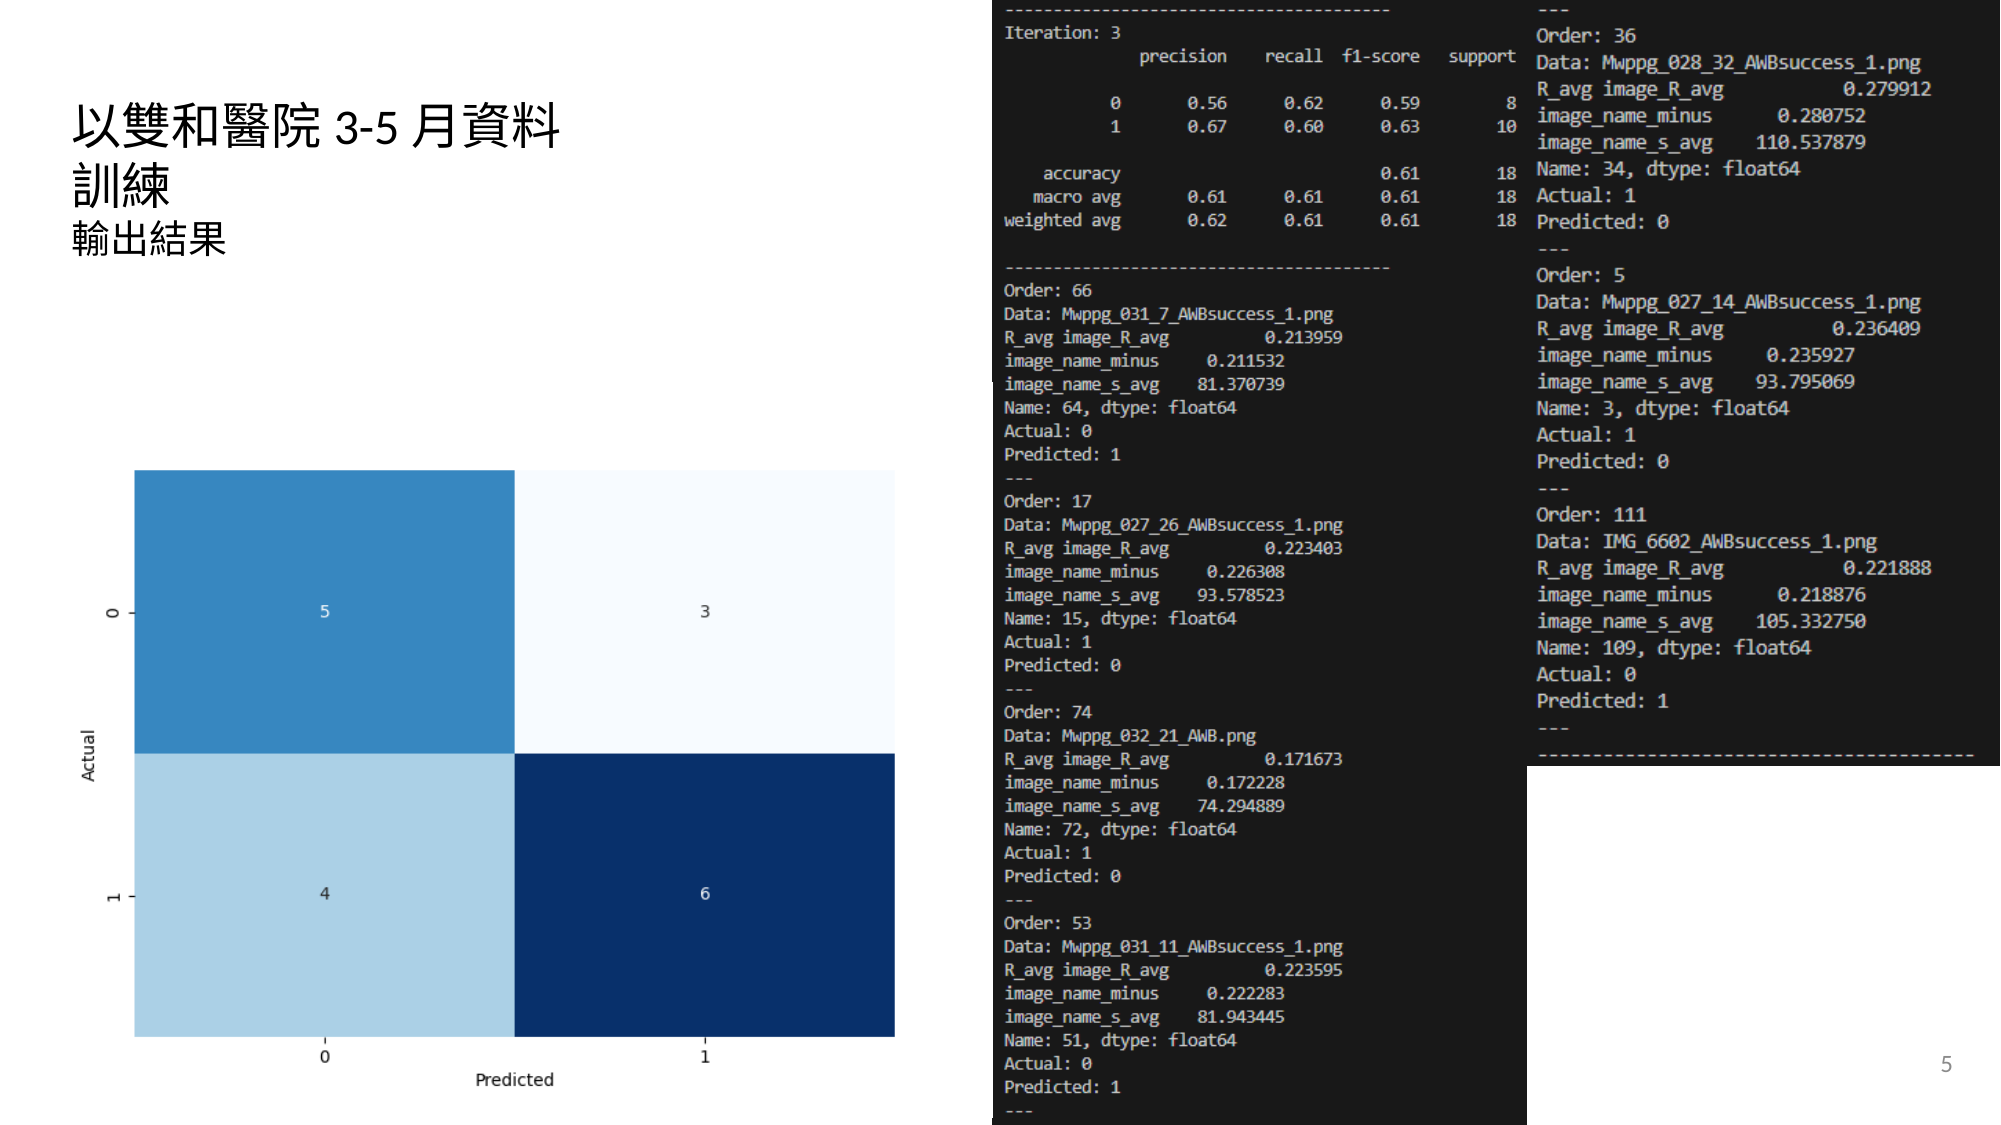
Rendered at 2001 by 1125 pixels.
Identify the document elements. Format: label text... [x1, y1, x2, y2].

slide_number 5 [1853, 1019, 1974, 1106]
text_box 以雙和醫院3-5月資料訓練 輸出結果 [56, 87, 580, 269]
picture [12, 0, 2000, 1125]
